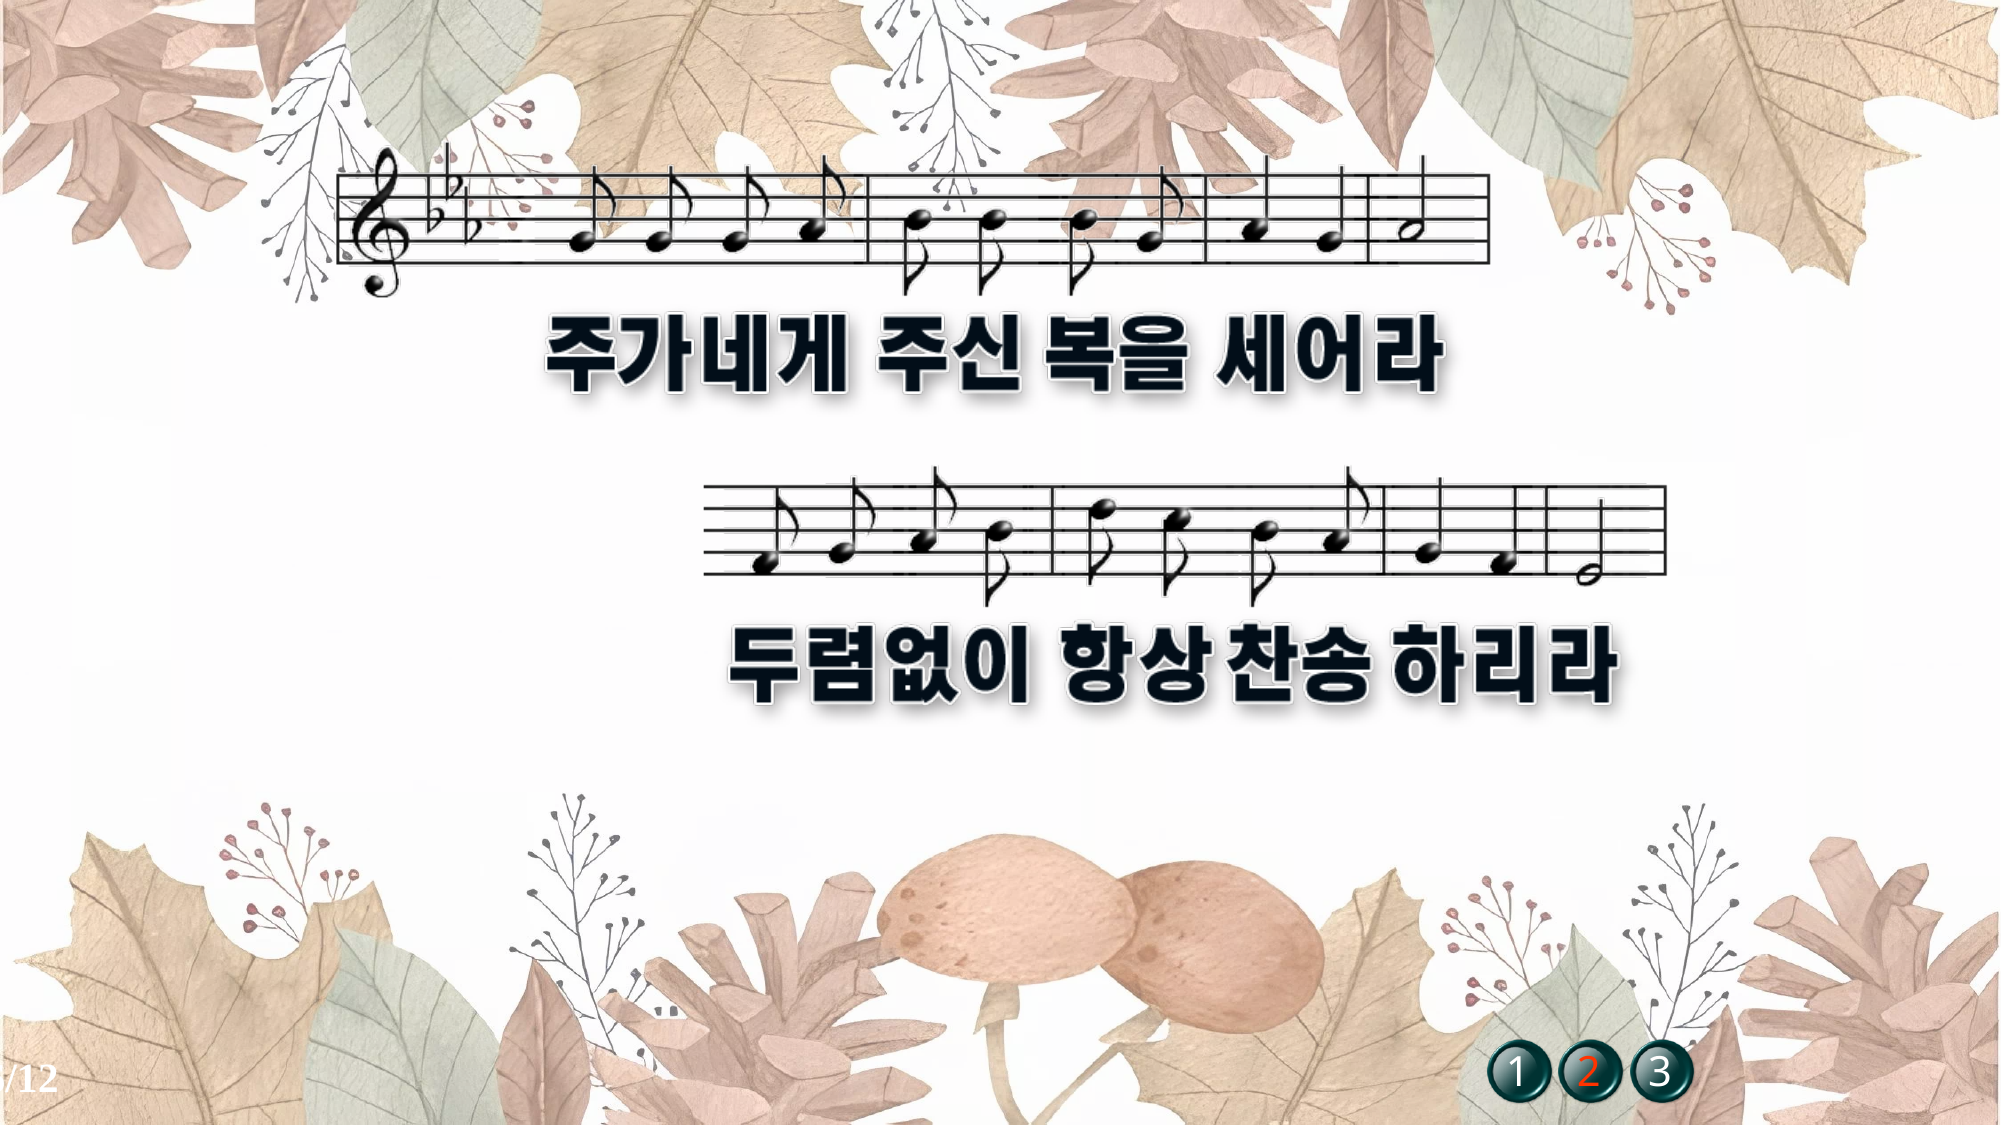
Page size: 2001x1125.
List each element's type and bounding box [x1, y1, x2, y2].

text_box [1627, 1035, 1697, 1106]
picture [0, 0, 2001, 1125]
text_box [1555, 1035, 1626, 1106]
text_box [1484, 1035, 1555, 1106]
